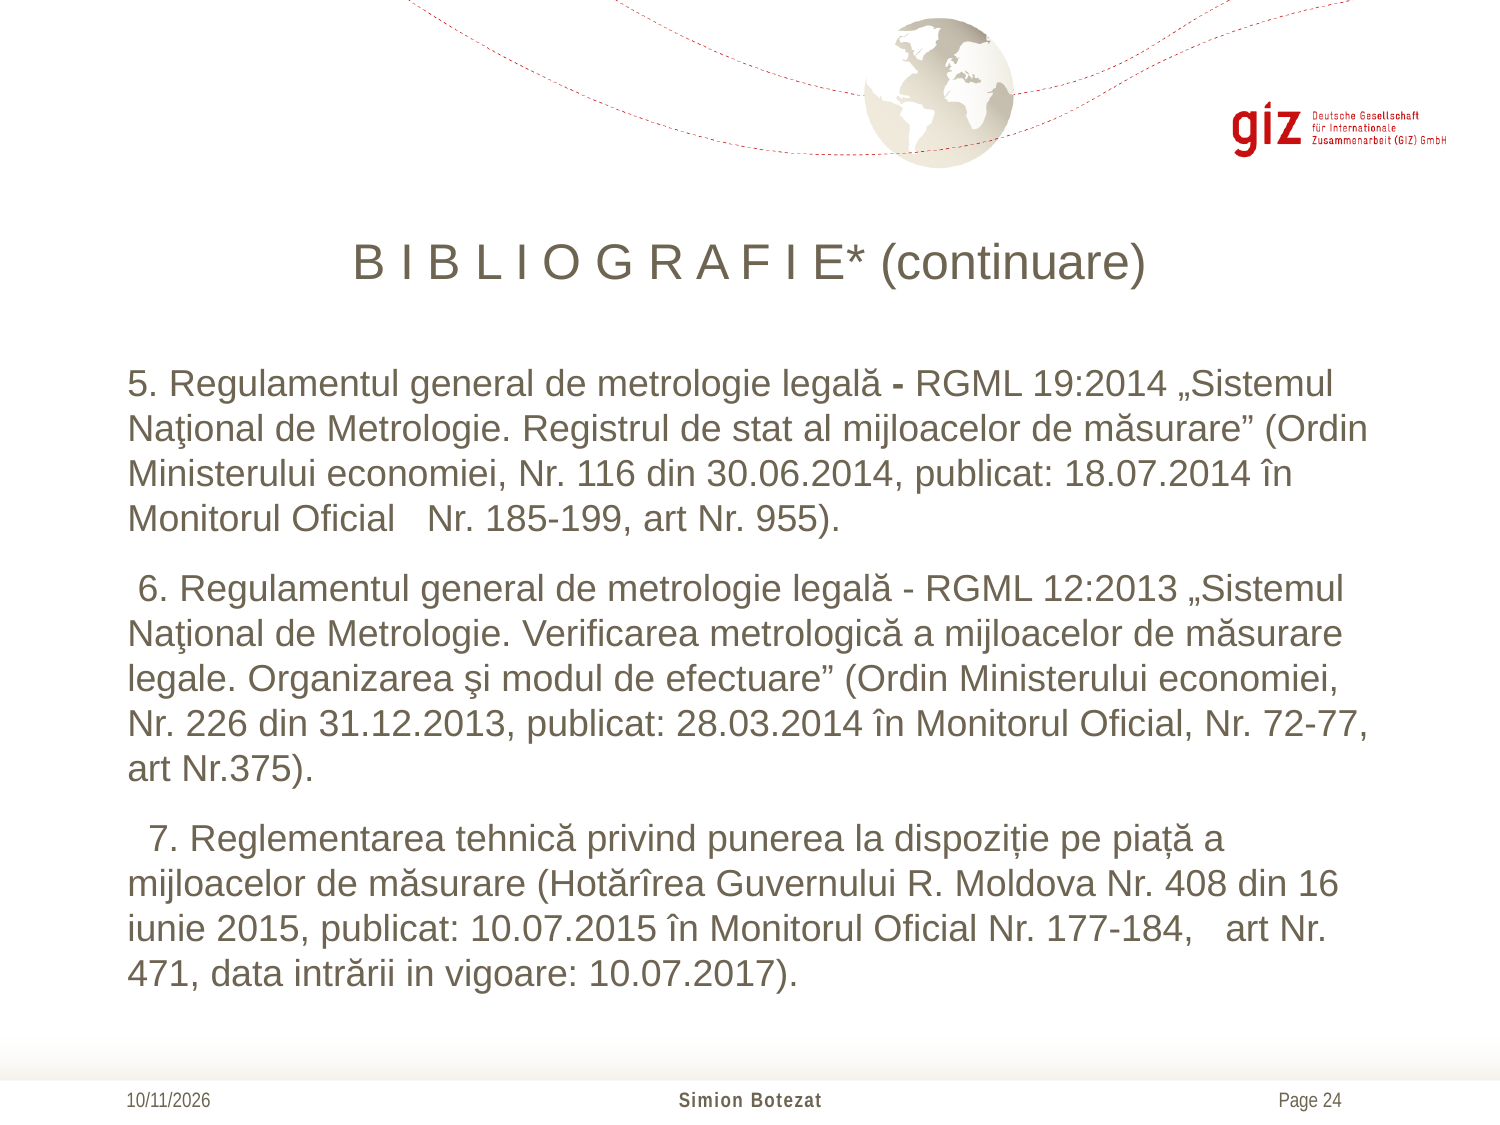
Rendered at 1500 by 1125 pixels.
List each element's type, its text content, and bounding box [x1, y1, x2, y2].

title B I B L I O G R A F I E* (continuare) [111, 221, 1389, 301]
picture [0, 959, 1500, 1081]
footer Simion Botezat [469, 1079, 1031, 1121]
picture [0, 0, 1500, 184]
list 5. Regulamentul general de metrologie legală - RGML 19:2014 „Sistemul Naţional de Metrologie. Registrul de stat al mijloacelor de măsurare” (Ordin Ministerului economiei, Nr. 116 din 30.06.2014, publicat: 18.07.2014 în Monitorul Oficial Nr. 185-199, art Nr. 955). 6. Regulamentul general de metrologie legală - RGML 12:2013 „Sistemul Naţional de Metrologie. Verificarea metrologică a mijloacelor de măsurare legale. Organizarea şi modul de efectuare” (Ordin Ministerului economiei, Nr. 226 din 31.12.2013, publicat: 28.03.2014 în Monitorul Oficial, Nr. 72-77, art Nr.375). 7. Reglementarea tehnică privind punerea la dispoziție pe piață a mijloacelor de măsurare (Hotărîrea Guvernului R. Moldova Nr. 408 din 16 iunie 2015, publicat: 10.07.2015 în Monitorul Oficial Nr. 177-184, art Nr. 471, data intrării in vigoare: 10.07.2017). [111, 351, 1389, 1028]
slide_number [111, 1079, 325, 1121]
